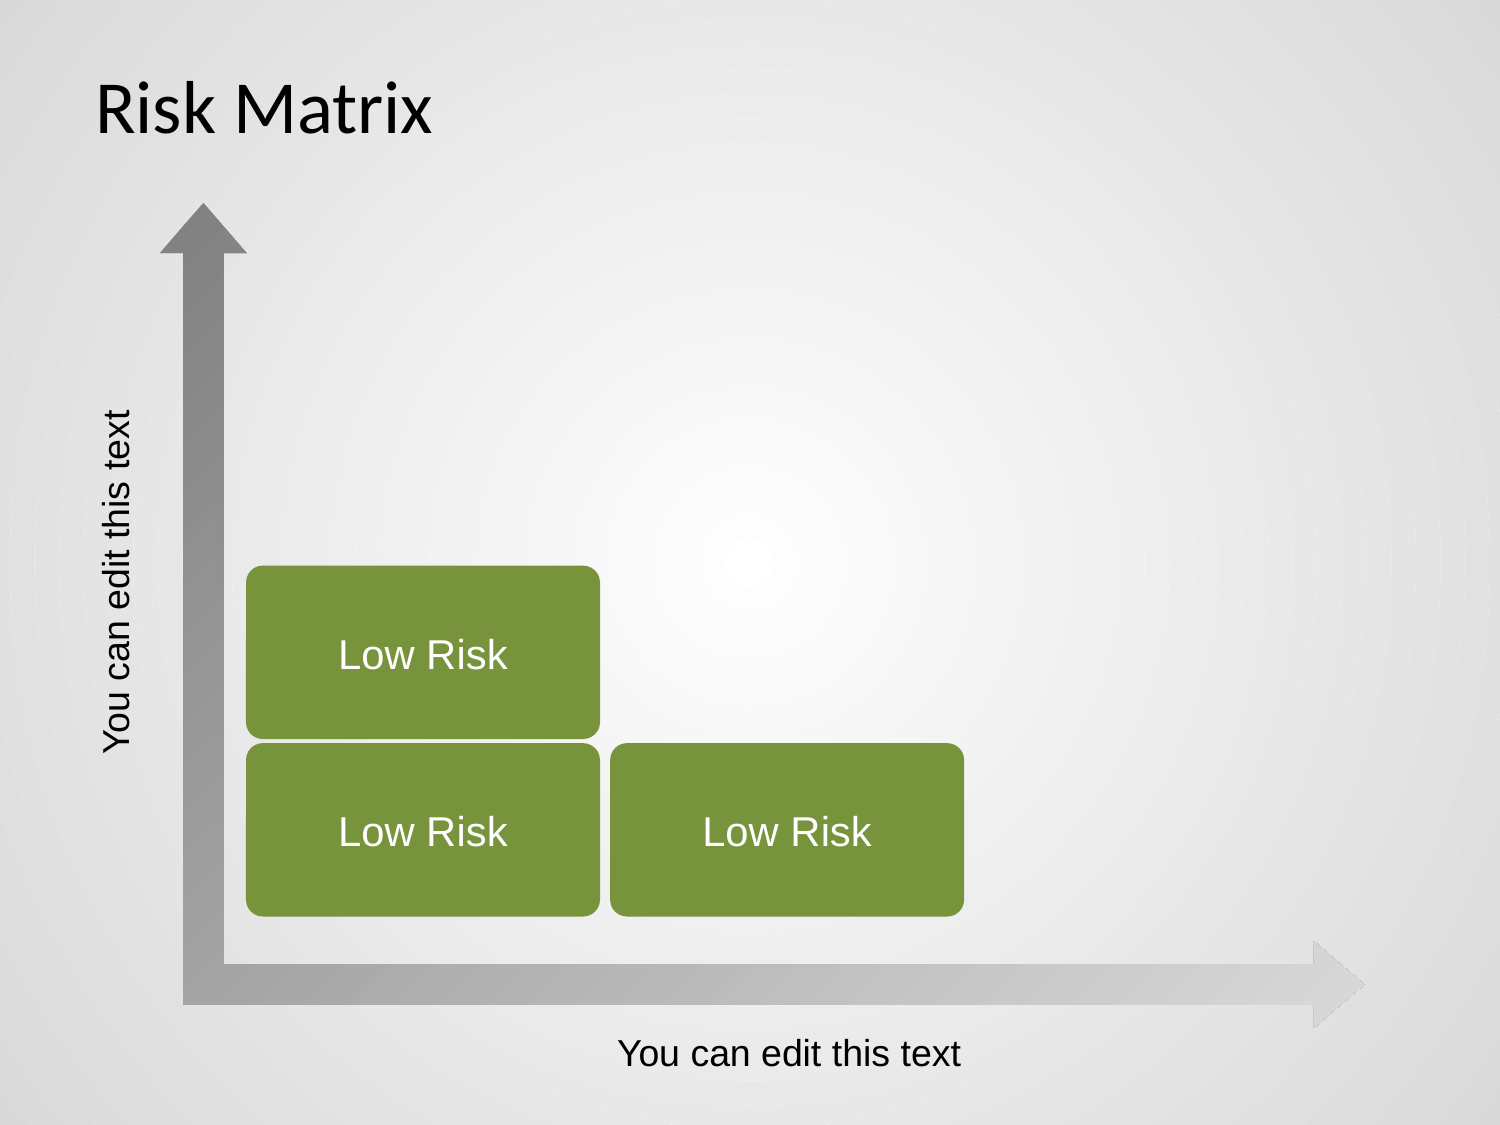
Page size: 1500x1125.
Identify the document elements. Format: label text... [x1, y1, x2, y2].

text_box You can edit this text [84, 406, 160, 770]
title Risk Matrix [75, 45, 1425, 162]
text_box You can edit this text [602, 1021, 977, 1082]
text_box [245, 565, 965, 917]
text_box [158, 200, 1367, 1030]
